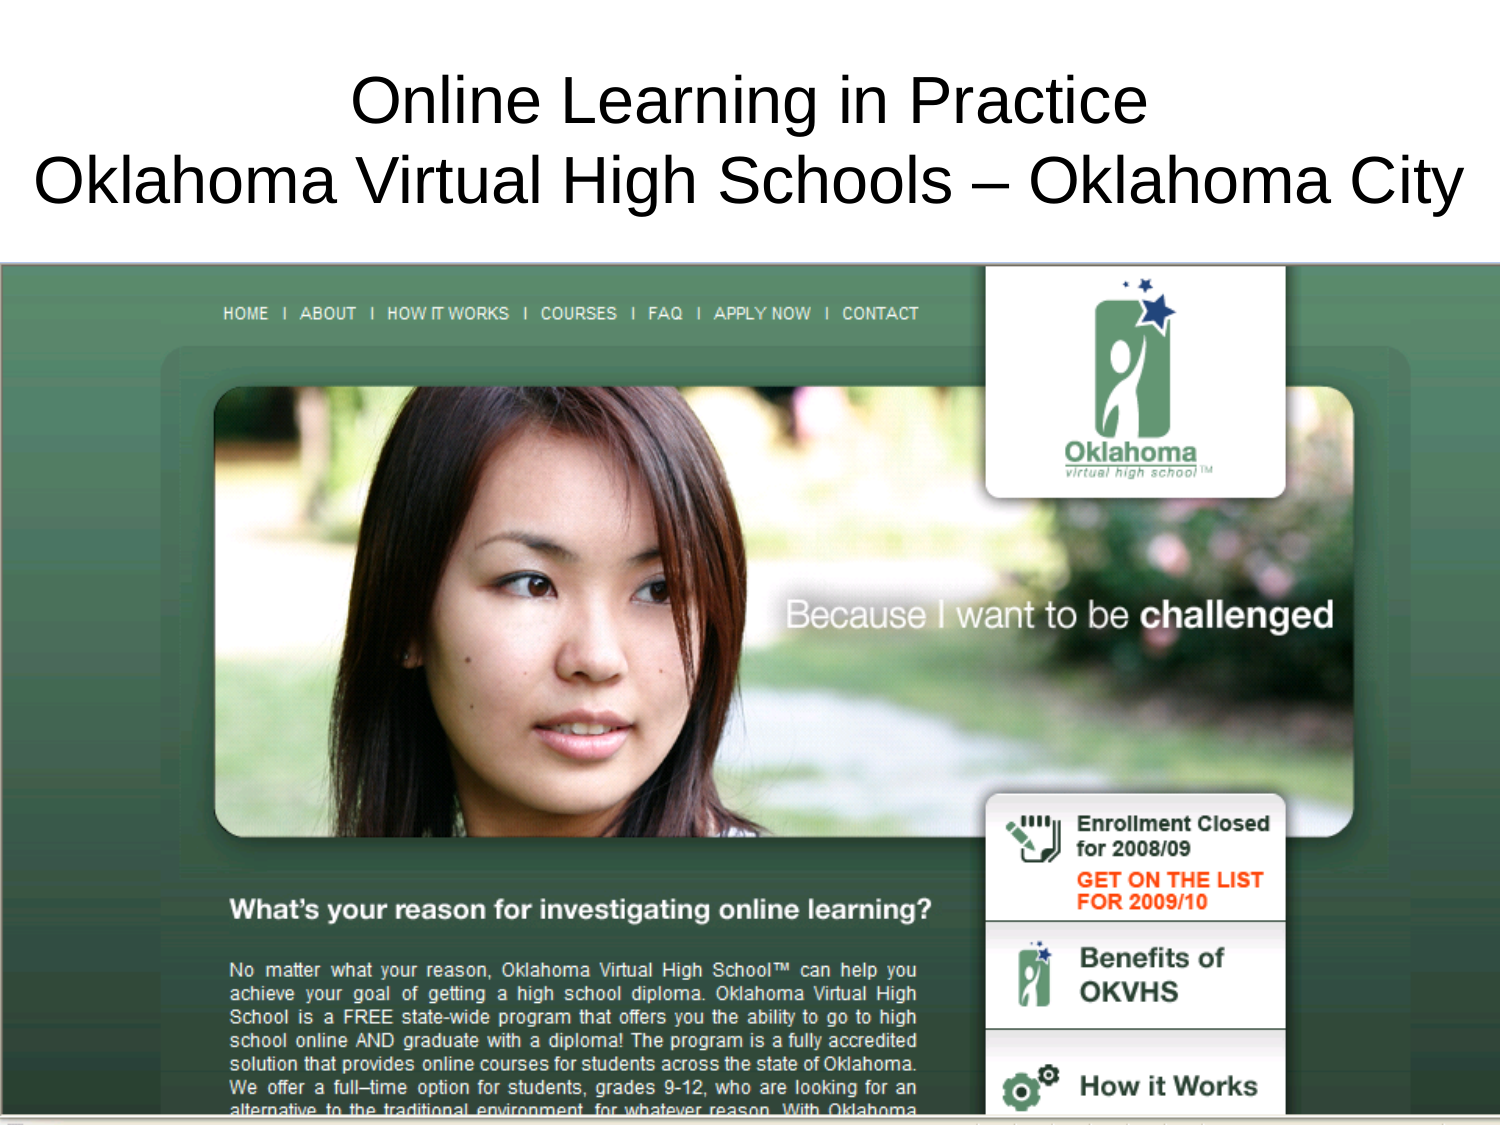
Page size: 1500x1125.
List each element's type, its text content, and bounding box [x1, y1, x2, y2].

picture [0, 262, 1500, 1125]
text_box Online Learning in Practice Oklahoma Virtual High Schools – Oklahoma City [0, 49, 1500, 225]
